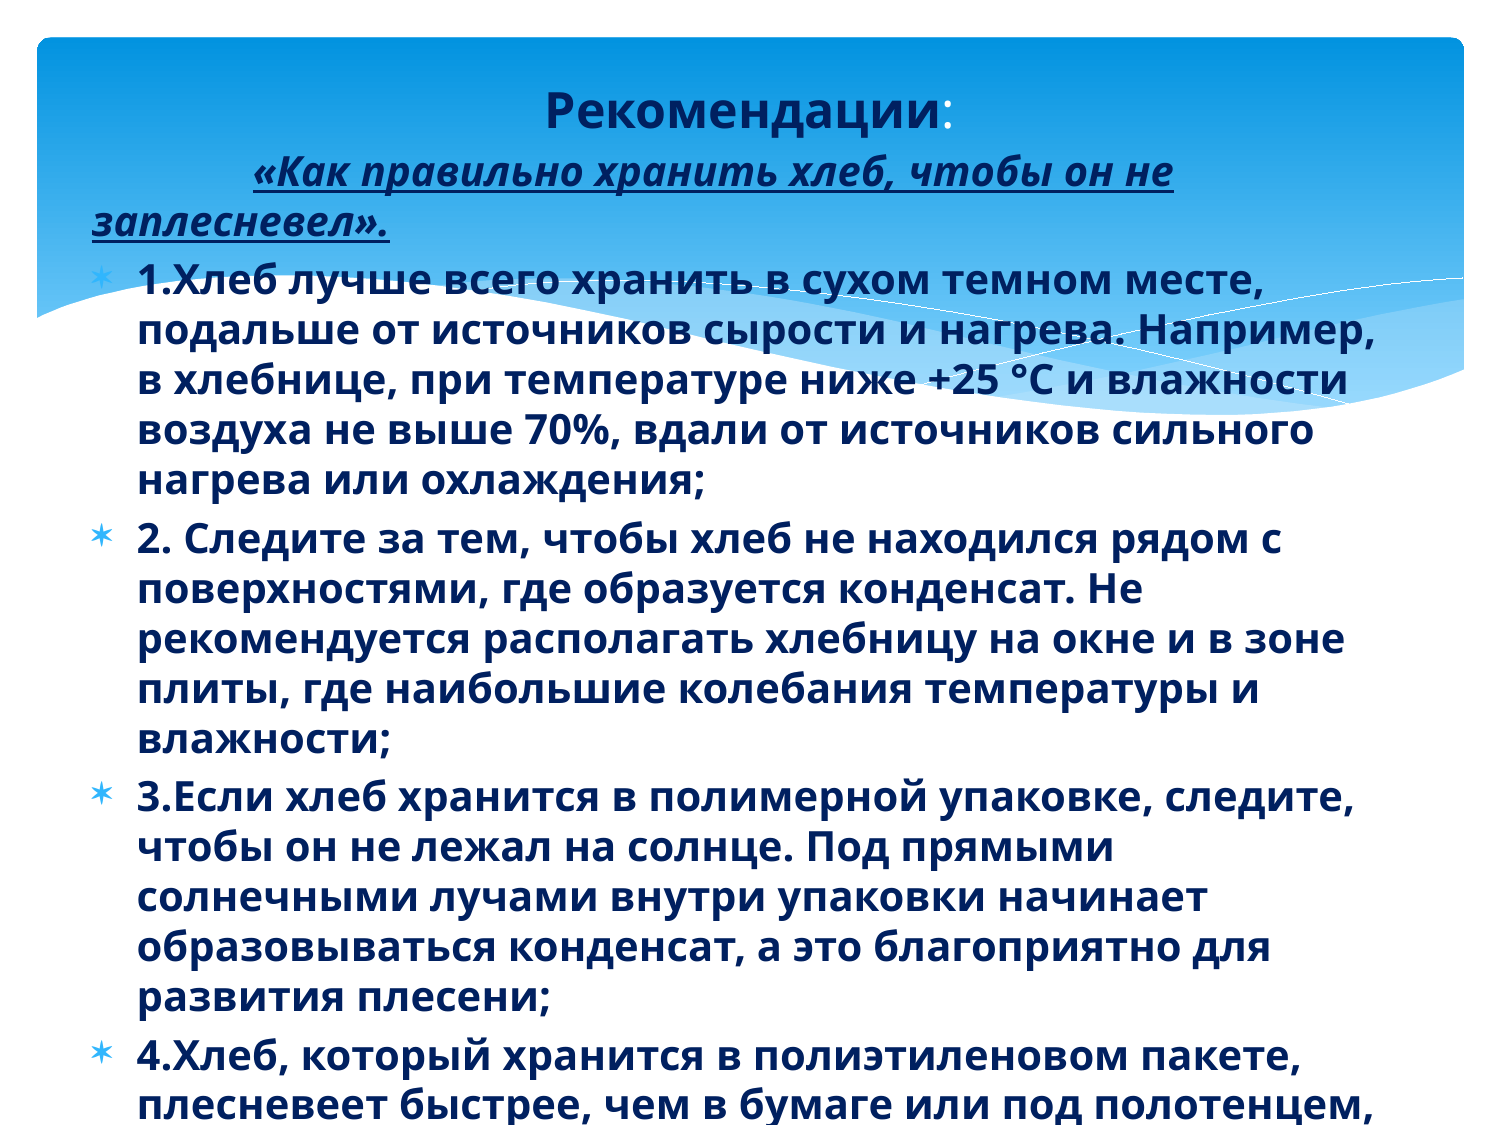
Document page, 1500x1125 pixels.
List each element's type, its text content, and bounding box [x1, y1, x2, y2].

title Рекомендации: [75, 55, 1425, 161]
list «Как правильно хранить хлеб, чтобы он не заплесневел». 1.Хлеб лучше всего хранить в сухом темном месте, подальше от источников сырости и нагрева. Например, в хлебнице, при температуре ниже +25 °С и влажности воздуха не выше 70%, вдали от источников сильного нагрева или охлаждения; 2. Следите за тем, чтобы хлеб не находился рядом с поверхностями, где образуется конденсат. Не рекомендуется располагать хлебницу на окне и в зоне плиты, где наибольшие колебания температуры и влажности; 3.Если хлеб хранится в полимерной упаковке, следите, чтобы он не лежал на солнце. Под прямыми солнечными лучами внутри упаковки начинает образовываться конденсат, а это благоприятно для развития плесени; 4.Хлеб, который хранится в полиэтиленовом пакете, плесневеет быстрее, чем в бумаге или под полотенцем, так как в полиэтиленовом и плотно закрытом пакете влаге испаряться некуда. [76, 161, 1412, 1059]
